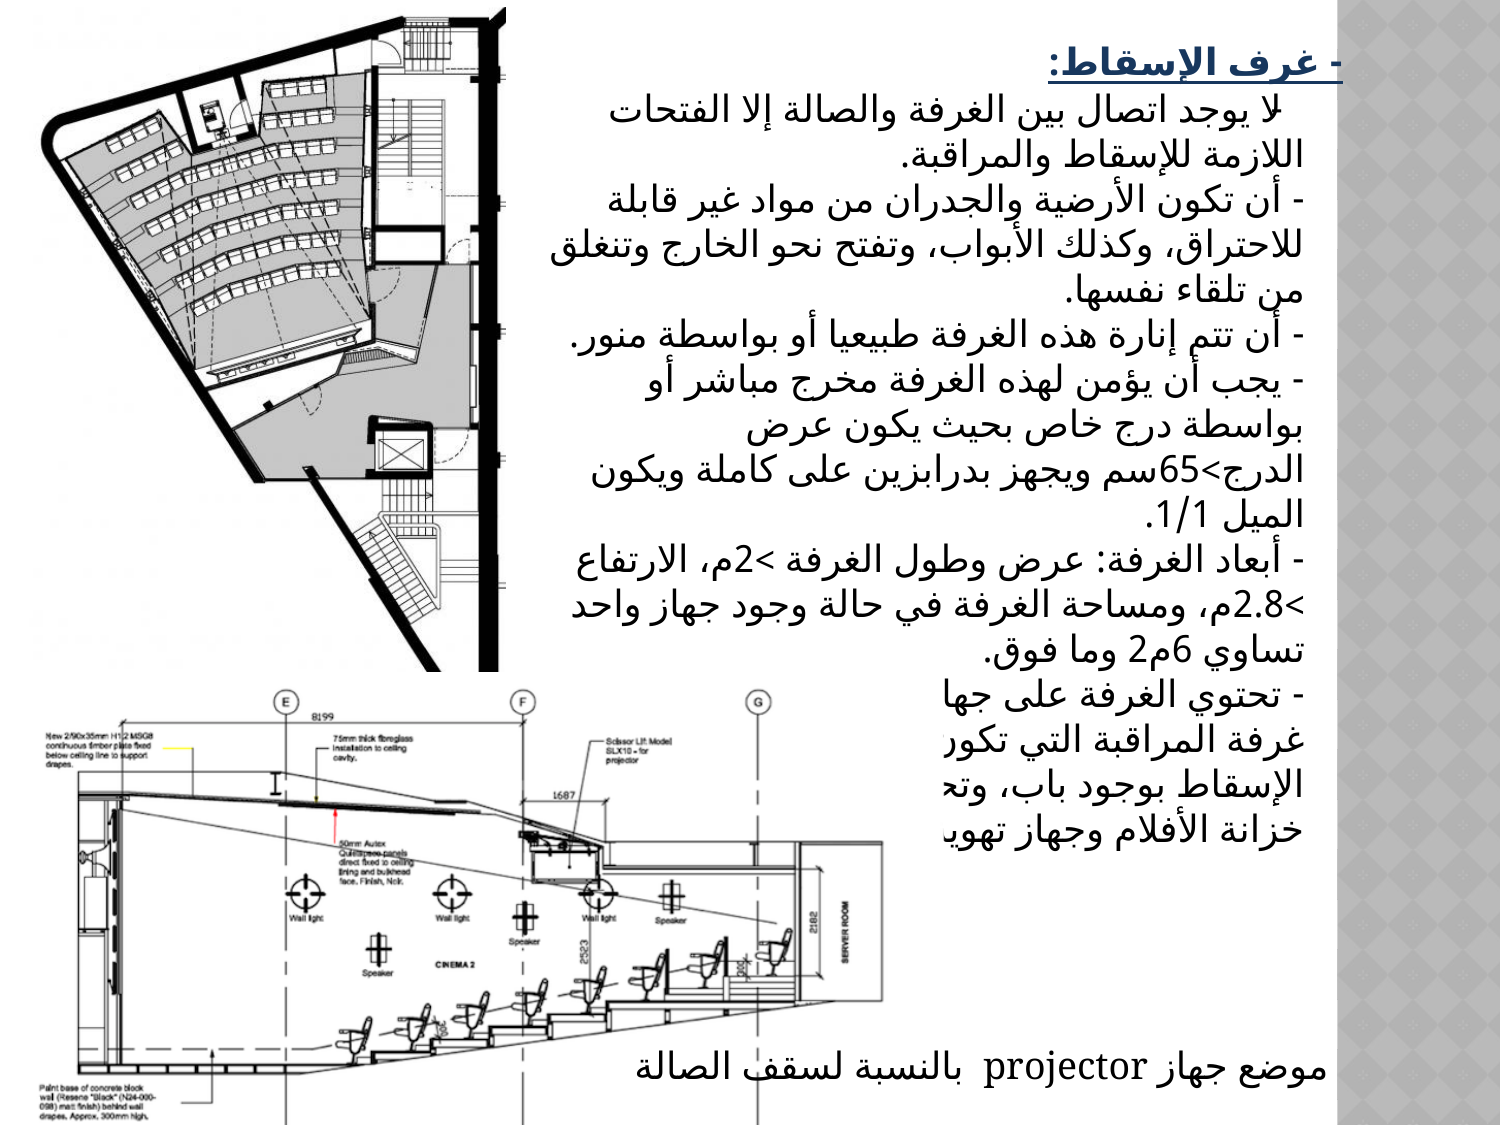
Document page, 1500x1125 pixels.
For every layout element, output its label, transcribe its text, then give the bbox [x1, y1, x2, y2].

text_box موضع جهاز projector بالنسبة لسقف الصالة [950, 1034, 1344, 1095]
text_box - لا يوجد اتصال بين الغرفة والصالة إلا الفتحات اللازمة للإسقاط والمراقبة. - أن تكون الأرضية والجدران من مواد غير قابلة للاحتراق، وكذلك الأبواب، وتفتح نحو الخارج وتنغلق من تلقاء نفسها. - أن تتم إنارة هذه الغرفة طبيعيا أو بواسطة منور. - يجب أن يؤمن لهذه الغرفة مخرج مباشر أو بواسطة درج خاص بحيث يكون عرض الدرج>65سم ويجهز بدرابزين على كاملة ويكون الميل 1/1. - أبعاد الغرفة: عرض وطول الغرفة >2م، الارتفاع >2.8م، ومساحة الغرفة في حالة وجود جهاز واحد تساوي 6م2 وما فوق. - تحتوي الغرفة على جهاز الإسقاط، وبجوارها تكون غرفة المراقبة التي تكون مفصولة عن غرفة الإسقاط بوجود باب، وتحتوي هذه الغرفة على خزانة الأفلام وجهاز تهوية وبجوارها غرفة التحكم. [525, 78, 1320, 858]
picture [0, 671, 945, 1125]
picture [28, 6, 507, 670]
text_box - غرف الإسقاط: [1033, 30, 1359, 91]
